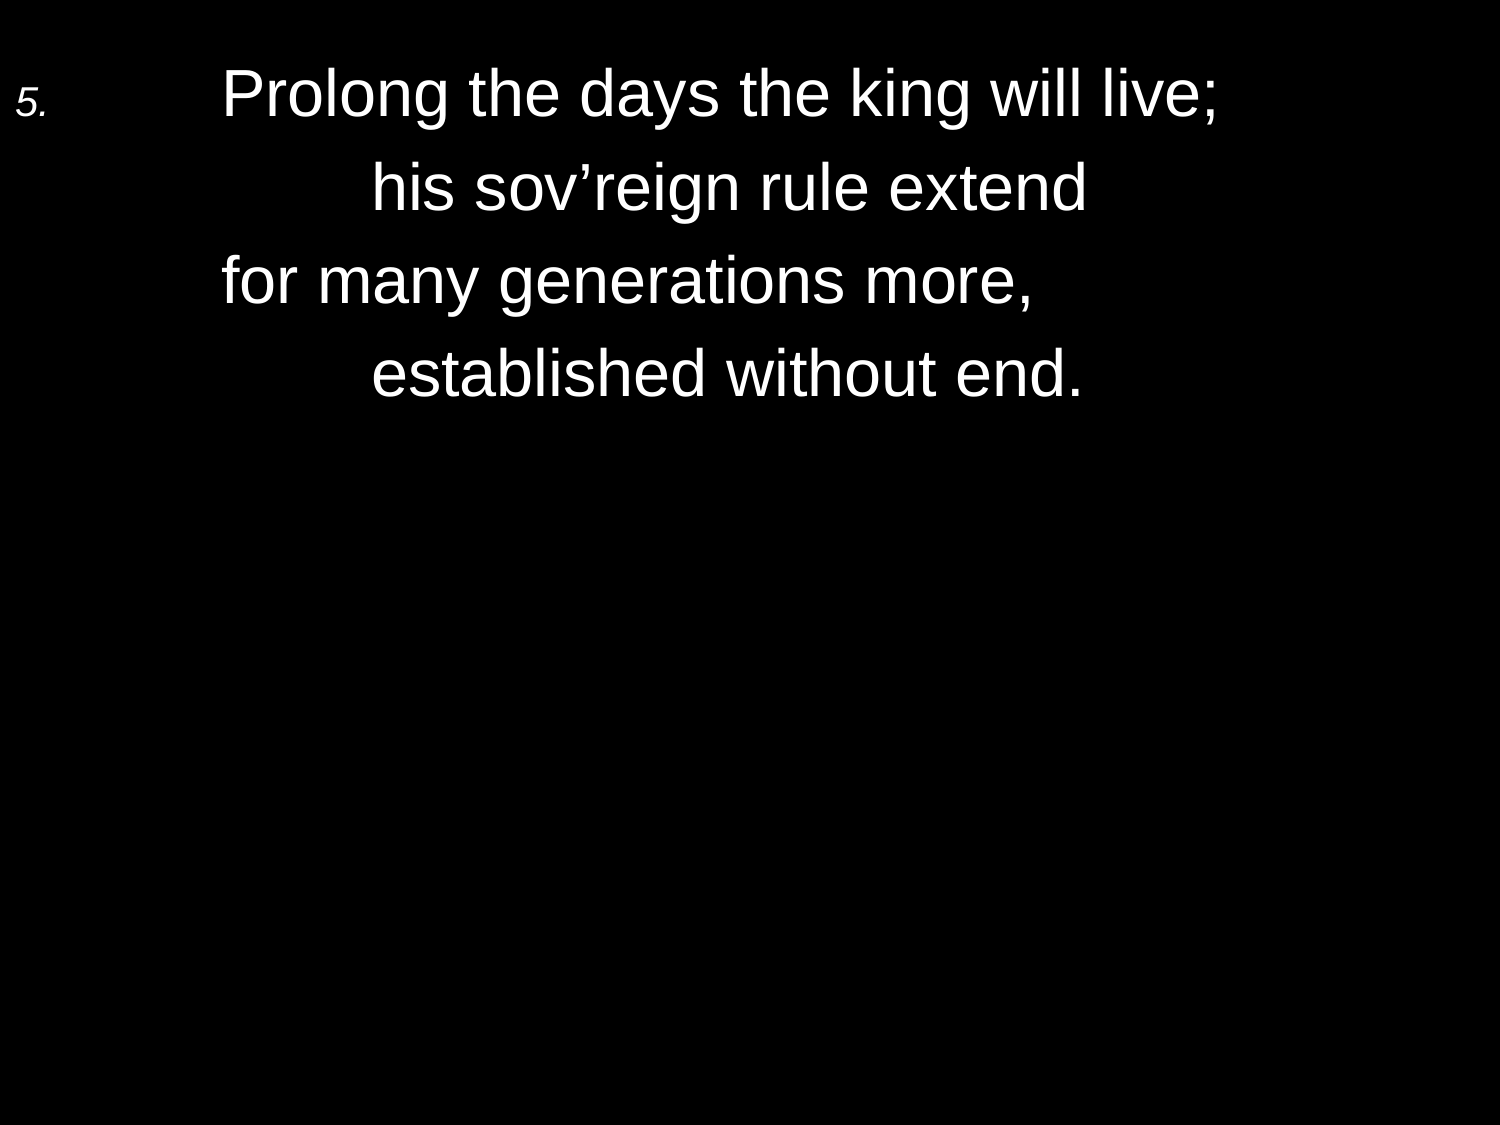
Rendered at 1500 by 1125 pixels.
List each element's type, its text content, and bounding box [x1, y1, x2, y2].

list 5. Prolong the days the king will live; his sov’reign rule extend for many generations more, established without end. [0, 42, 1500, 1047]
